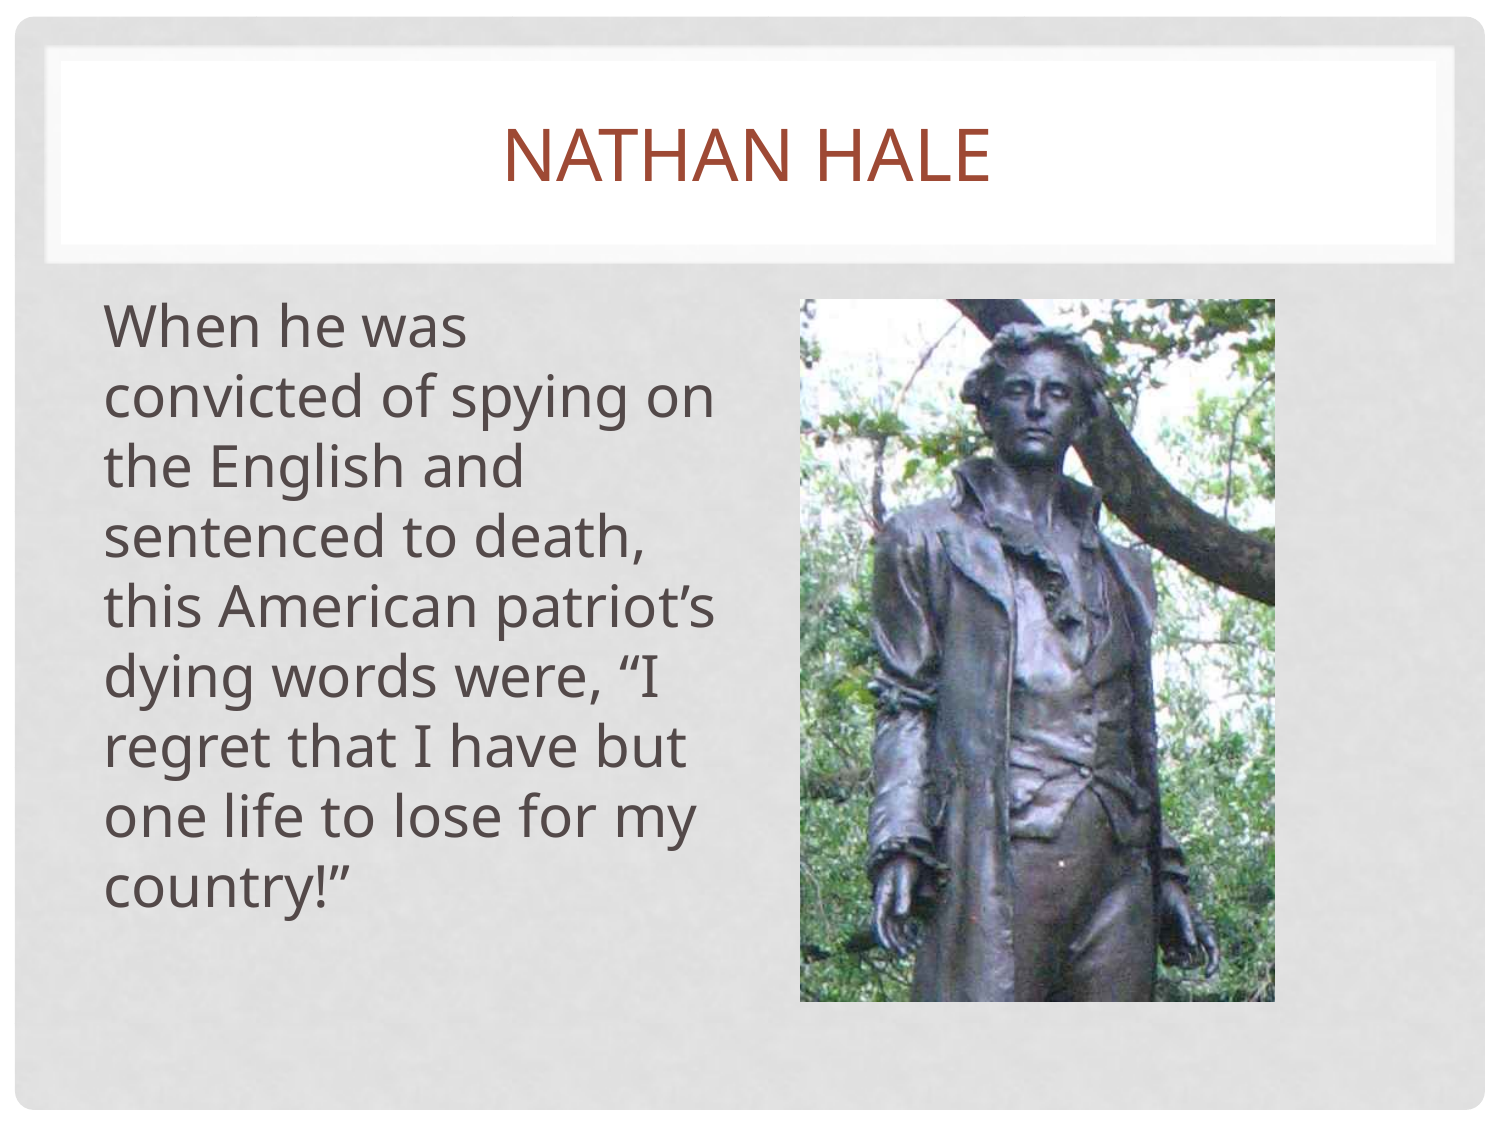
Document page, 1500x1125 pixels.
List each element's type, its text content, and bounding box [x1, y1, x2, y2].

list When he was convicted of spying on the English and sentenced to death, this American patriot’s dying words were, “I regret that I have but one life to lose for my country!” [69, 281, 733, 1005]
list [799, 299, 1276, 1002]
title Nathan hale [69, 66, 1425, 238]
